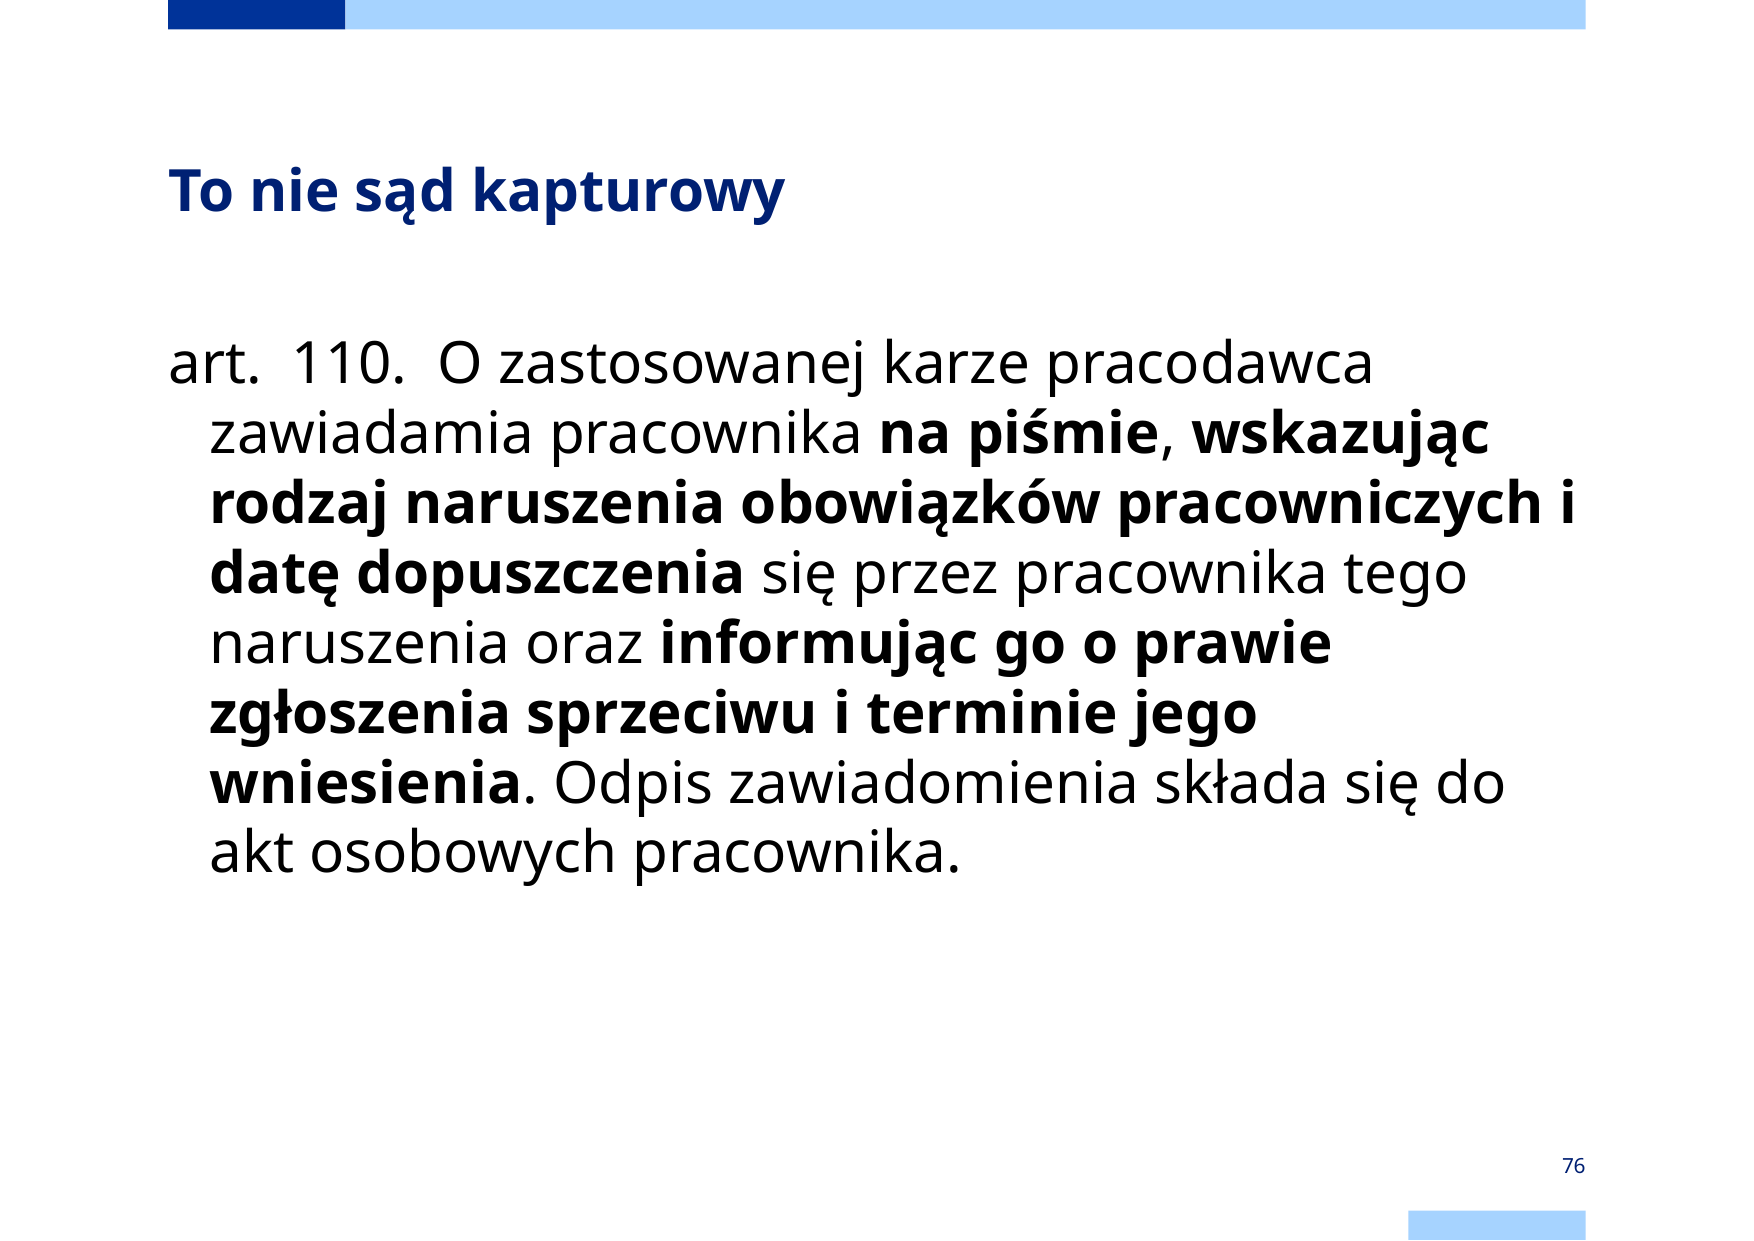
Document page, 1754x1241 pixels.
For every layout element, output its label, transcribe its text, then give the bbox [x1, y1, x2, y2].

list art. 110. O zastosowanej karze pracodawca zawiadamia pracownika na piśmie, wskazując rodzaj naruszenia obowiązków pracowniczych i datę dopuszczenia się przez pracownika tego naruszenia oraz informując go o prawie zgłoszenia sprzeciwu i terminie jego wniesienia. Odpis zawiadomienia składa się do akt osobowych pracownika. [168, 324, 1586, 1093]
slide_number 76 [1408, 1151, 1586, 1182]
title To nie sąd kapturowy [168, 147, 1586, 324]
